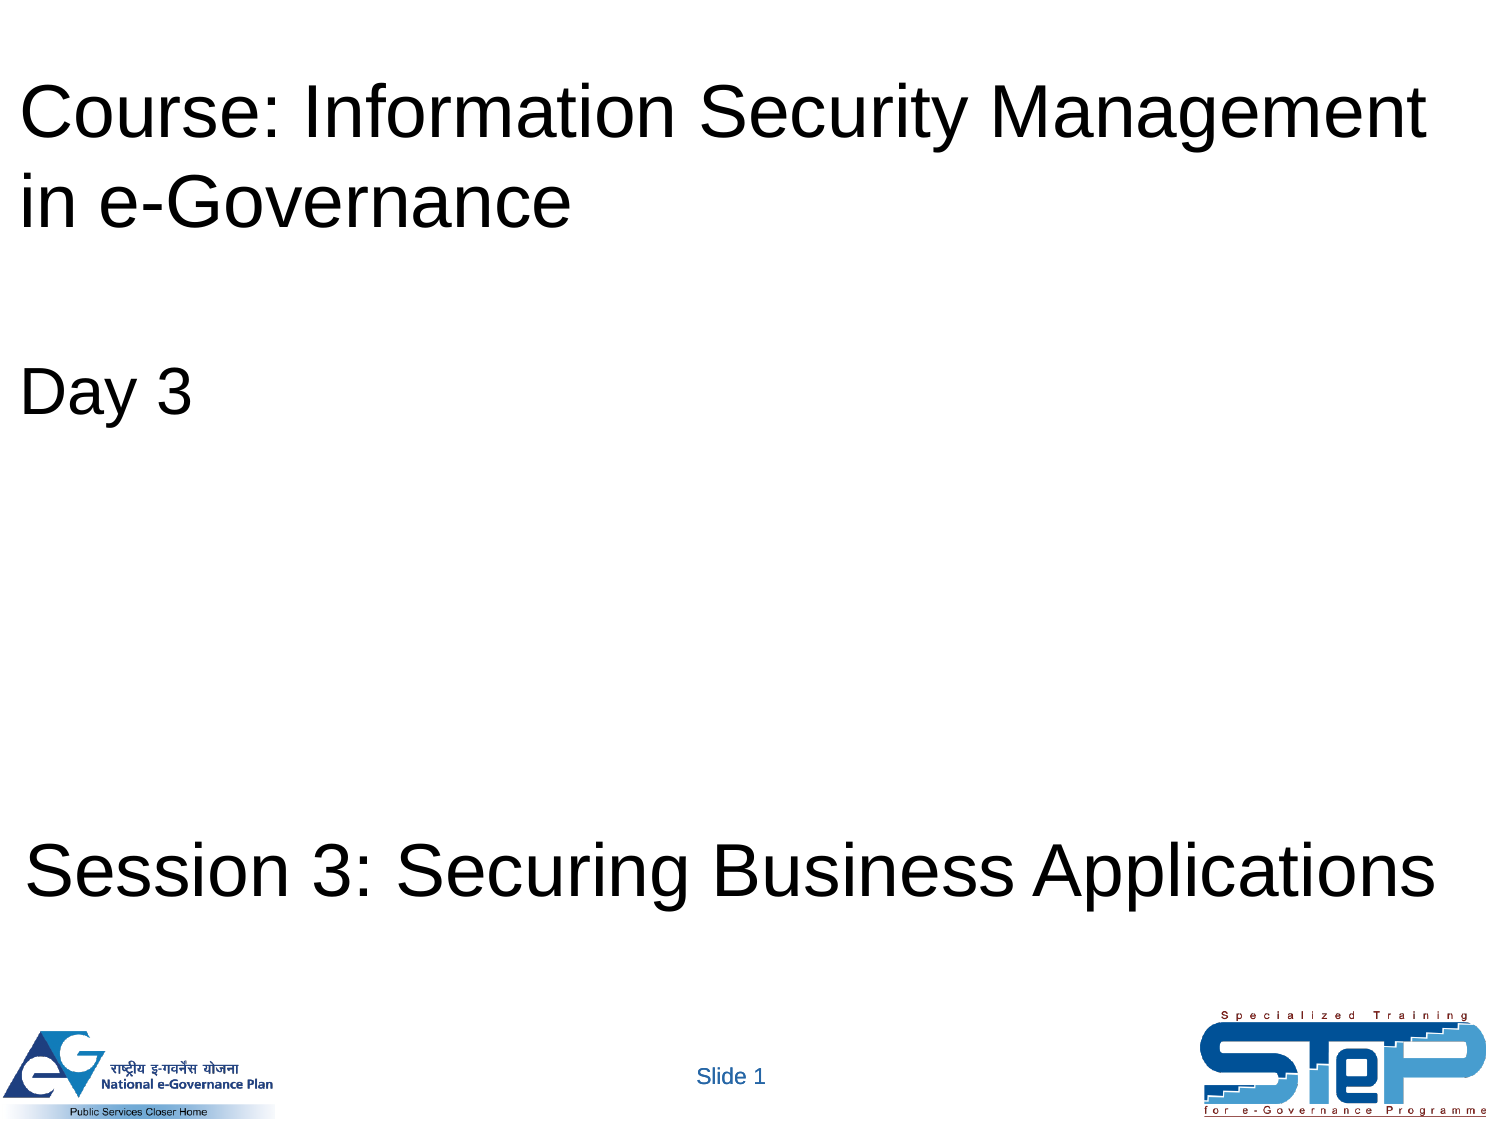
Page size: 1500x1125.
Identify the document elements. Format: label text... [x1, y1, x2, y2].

text_box Session 3: Securing Business Applications [13, 821, 1471, 912]
picture [2, 1031, 275, 1119]
picture [1200, 1011, 1486, 1117]
text_box Course: Information Security Management in e-Governance Day 3 [8, 62, 1496, 428]
